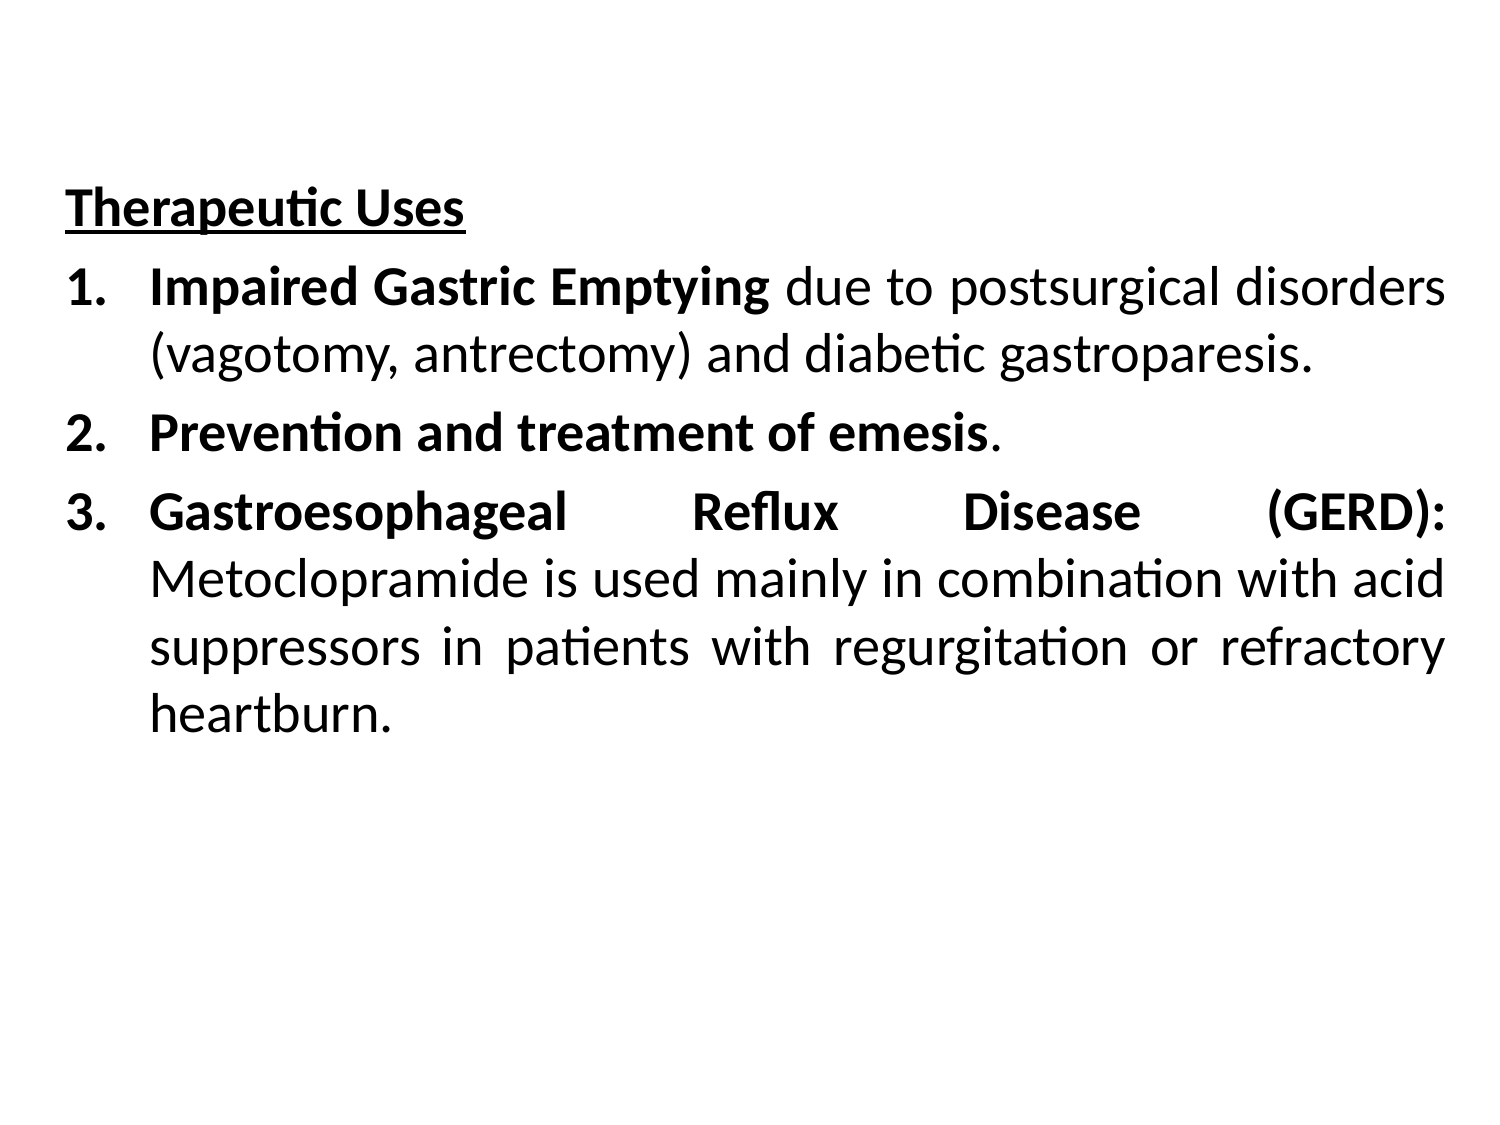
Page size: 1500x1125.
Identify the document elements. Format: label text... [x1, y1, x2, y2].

list Therapeutic Uses Impaired Gastric Emptying due to postsurgical disorders (vagotomy, antrectomy) and diabetic gastroparesis. Prevention and treatment of emesis. Gastroesophageal Reflux Disease (GERD): Metoclopramide is used mainly in combination with acid suppressors in patients with regurgitation or refractory heartburn. [50, 162, 1463, 1038]
